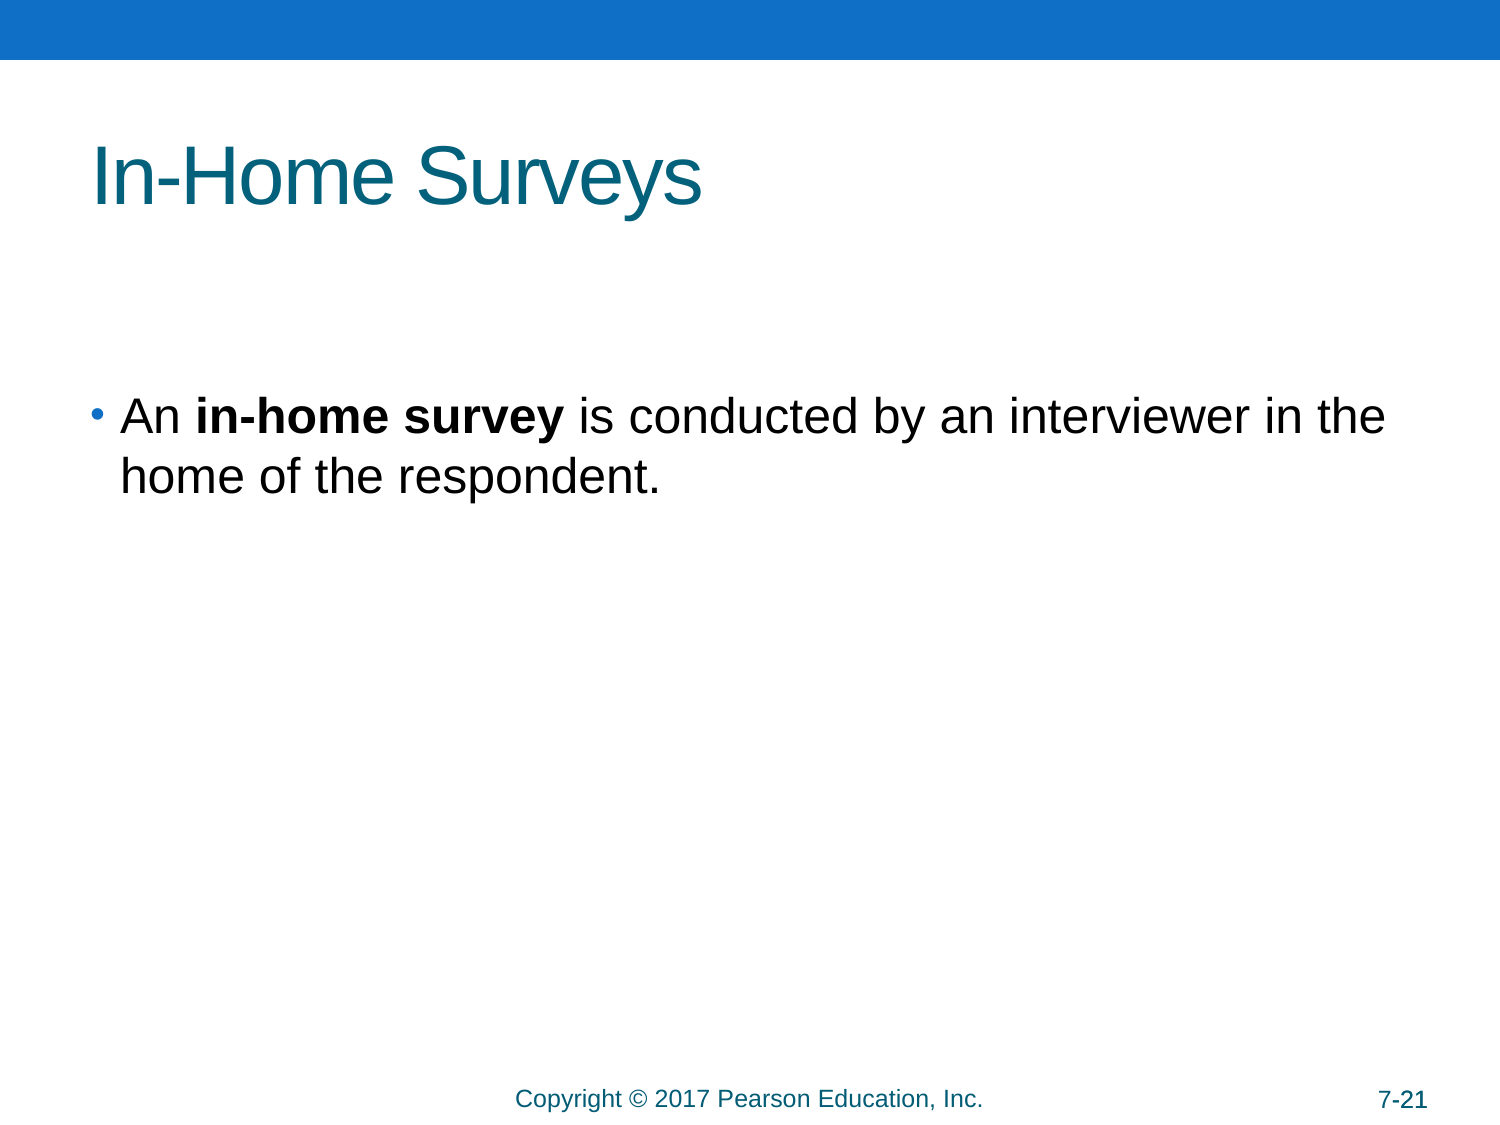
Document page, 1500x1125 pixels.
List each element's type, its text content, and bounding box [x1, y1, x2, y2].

title In-Home Surveys [75, 90, 1425, 253]
list An in-home survey is conducted by an interviewer in the home of the respondent. [75, 376, 1425, 1125]
